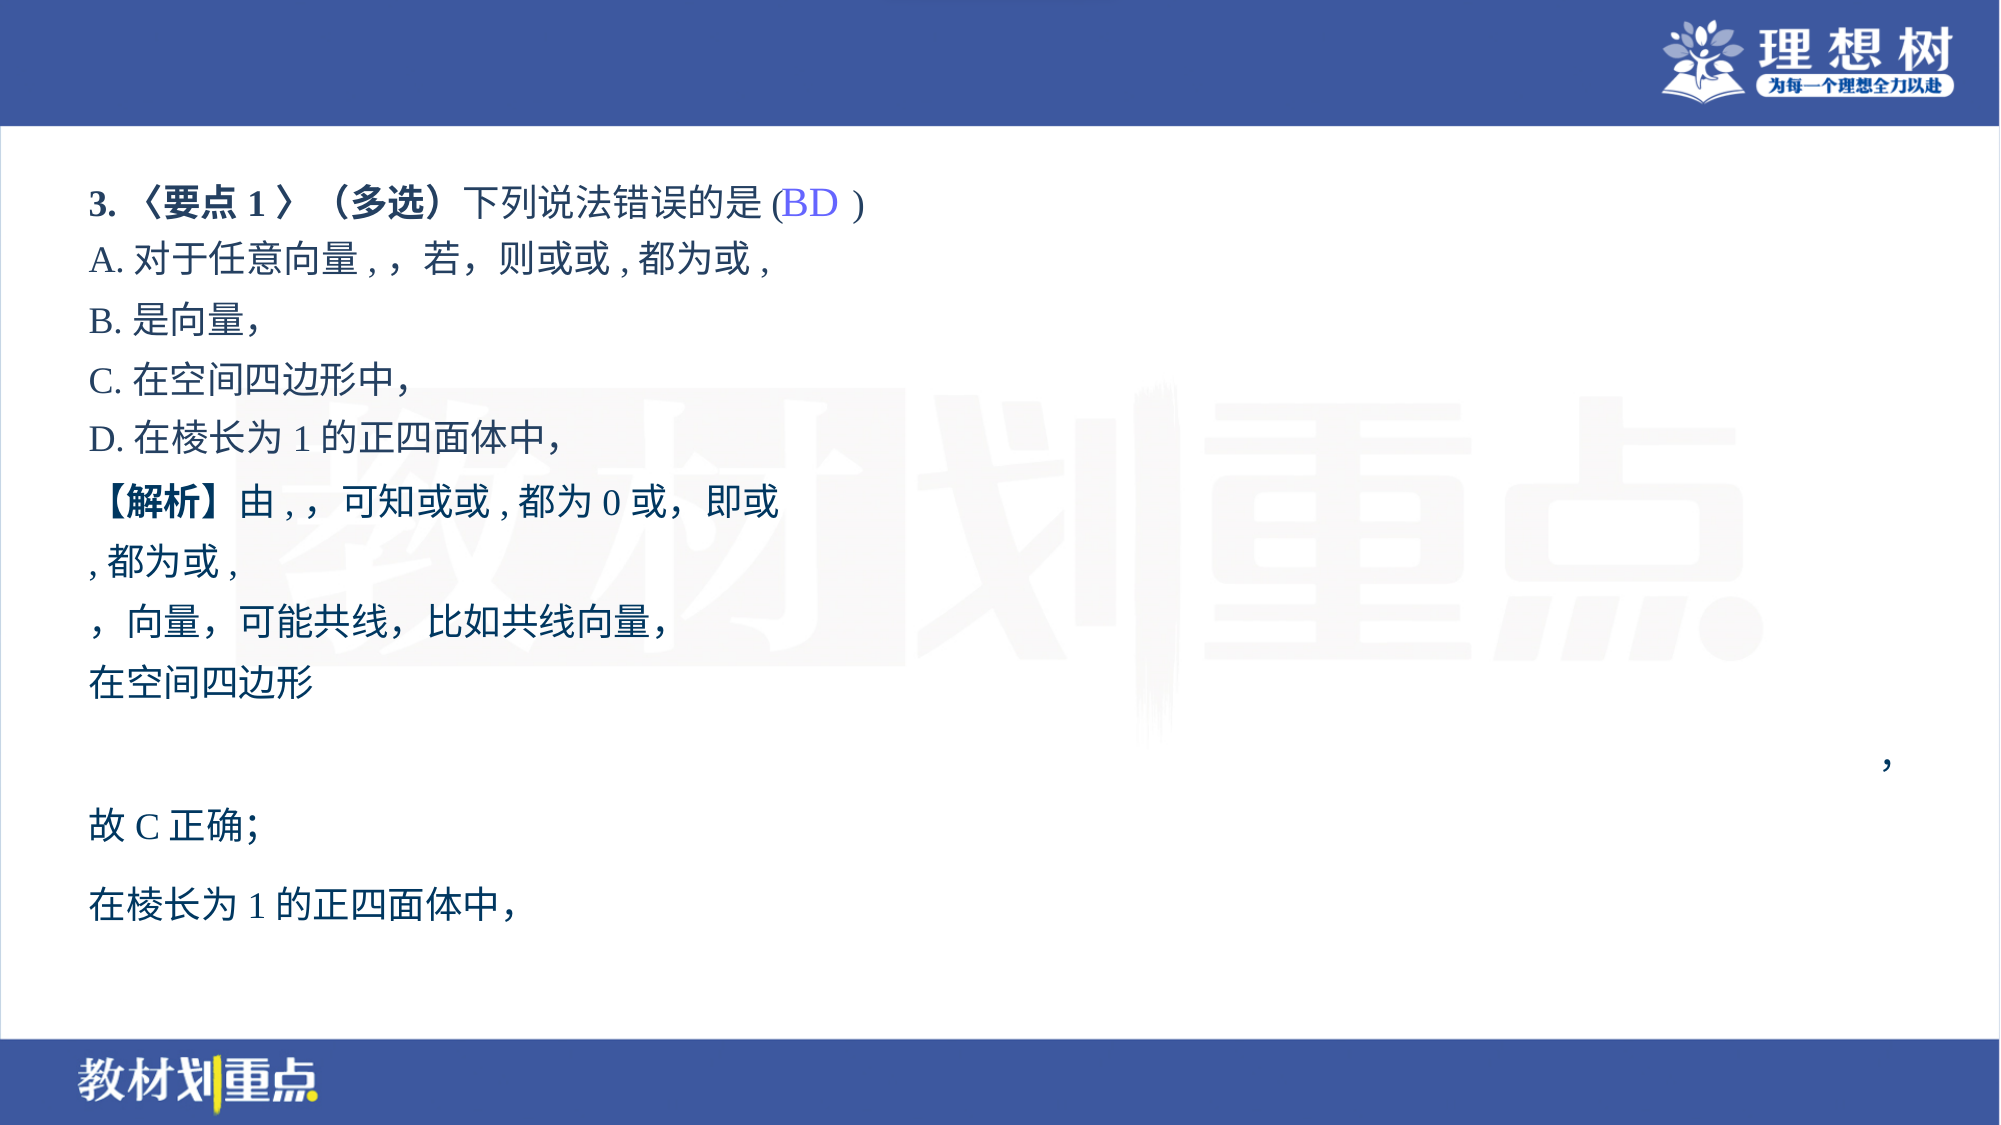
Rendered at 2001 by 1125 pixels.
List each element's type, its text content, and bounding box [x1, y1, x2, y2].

text_box 3.〈要点1〉（多选）下列说法错误的是( ) [88, 165, 1911, 218]
text_box BD [766, 172, 855, 223]
picture [0, 0, 2000, 1125]
